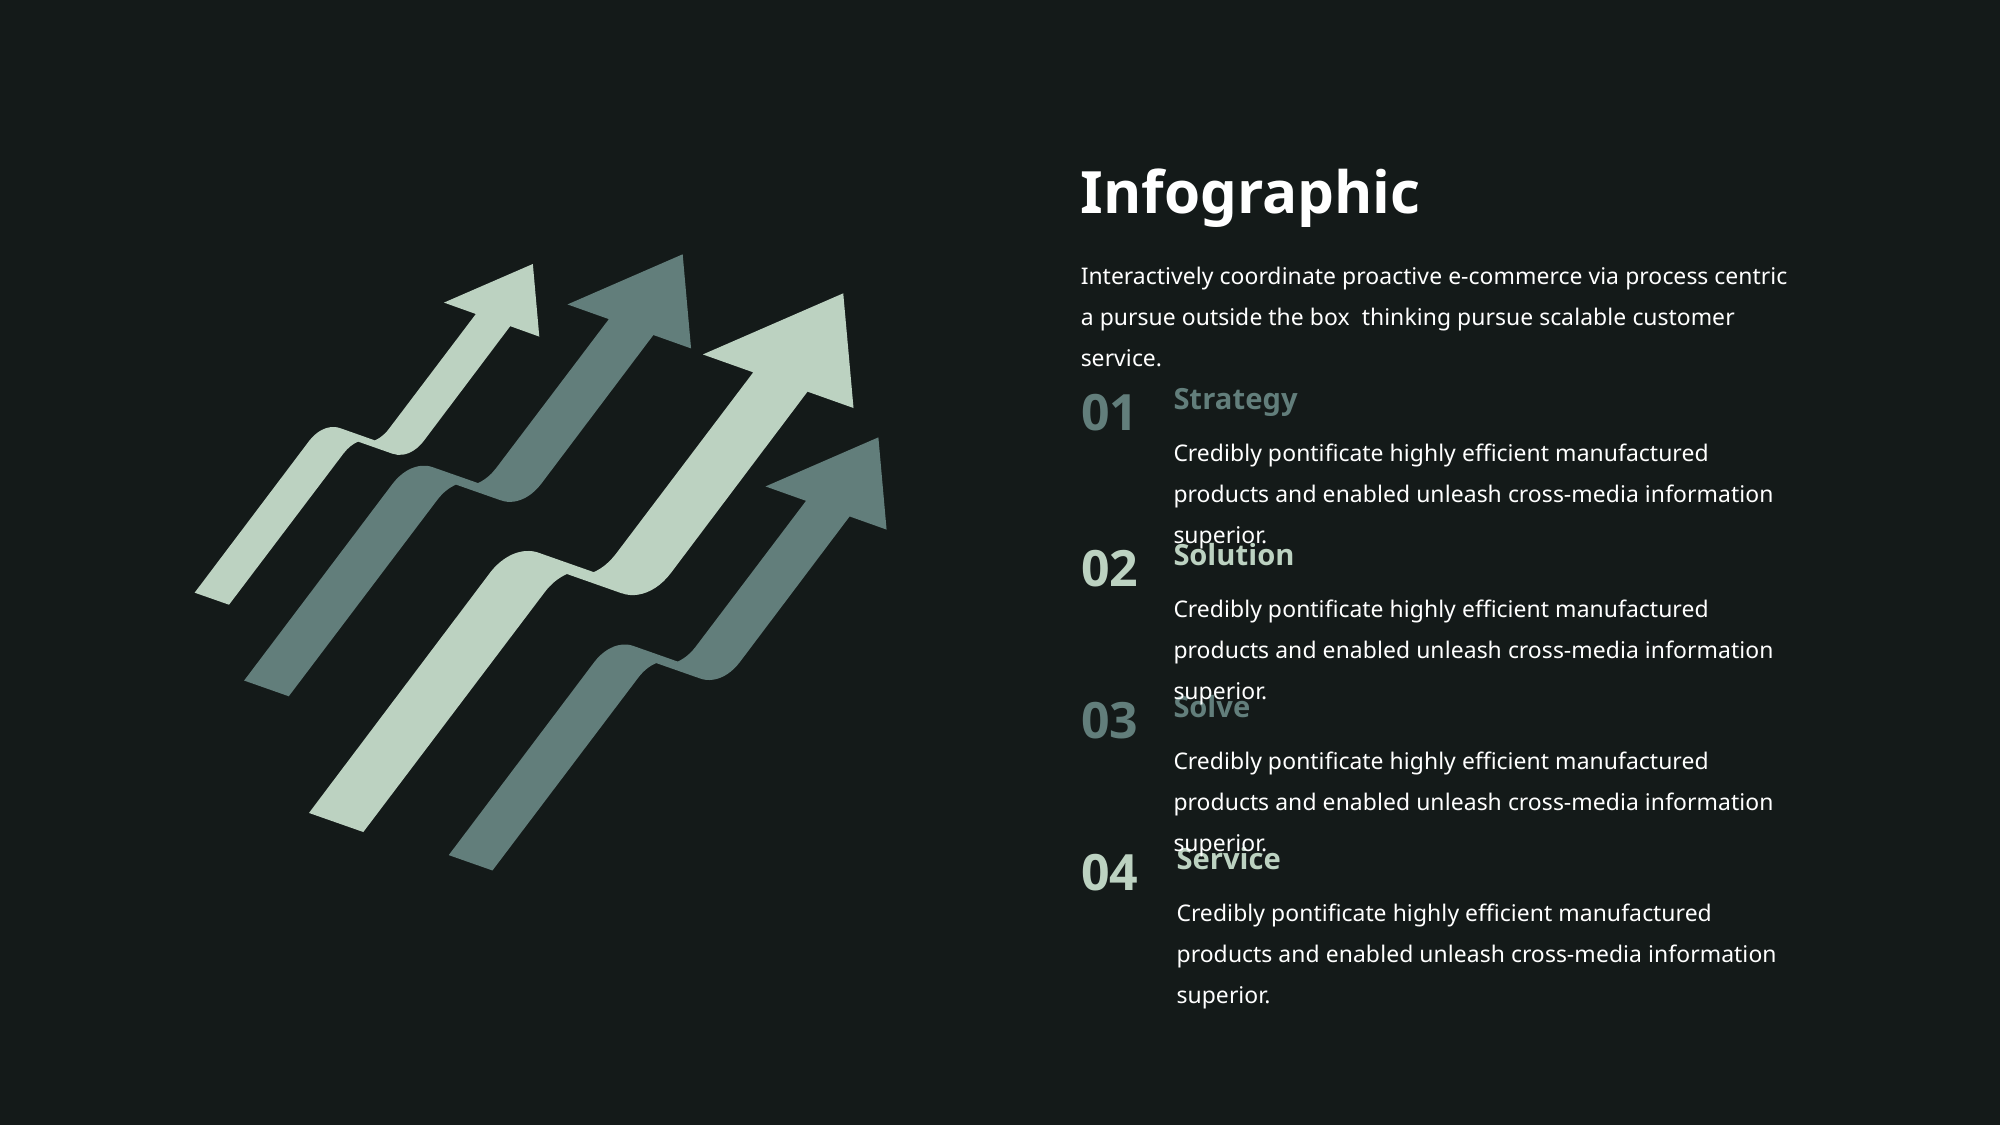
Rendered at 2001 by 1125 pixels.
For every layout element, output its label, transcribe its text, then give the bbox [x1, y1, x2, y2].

text_box 02 [1080, 536, 1174, 597]
text_box 01 [1080, 380, 1174, 441]
text_box Service [1177, 857, 1806, 876]
text_box Credibly pontificate highly efficient manufactured products and enabled unleash cross-media information superior. [1173, 580, 1806, 705]
text_box Credibly pontificate highly efficient manufactured products and enabled unleash cross-media information superior. [1173, 424, 1806, 536]
text_box 04 [1080, 840, 1177, 901]
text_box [194, 254, 887, 871]
text_box Infographic [1080, 162, 1806, 226]
text_box Solution [1174, 536, 1806, 572]
text_box Credibly pontificate highly efficient manufactured products and enabled unleash cross-media information superior. [1173, 732, 1806, 857]
text_box Interactively coordinate proactive e-commerce via process centric a pursue outside the box thinking pursue scalable customer service. [1080, 247, 1806, 372]
text_box Strategy [1174, 380, 1806, 416]
text_box 03 [1080, 688, 1174, 749]
text_box Credibly pontificate highly efficient manufactured products and enabled unleash cross-media information superior. [1176, 884, 1806, 1008]
text_box Solve [1174, 705, 1806, 724]
